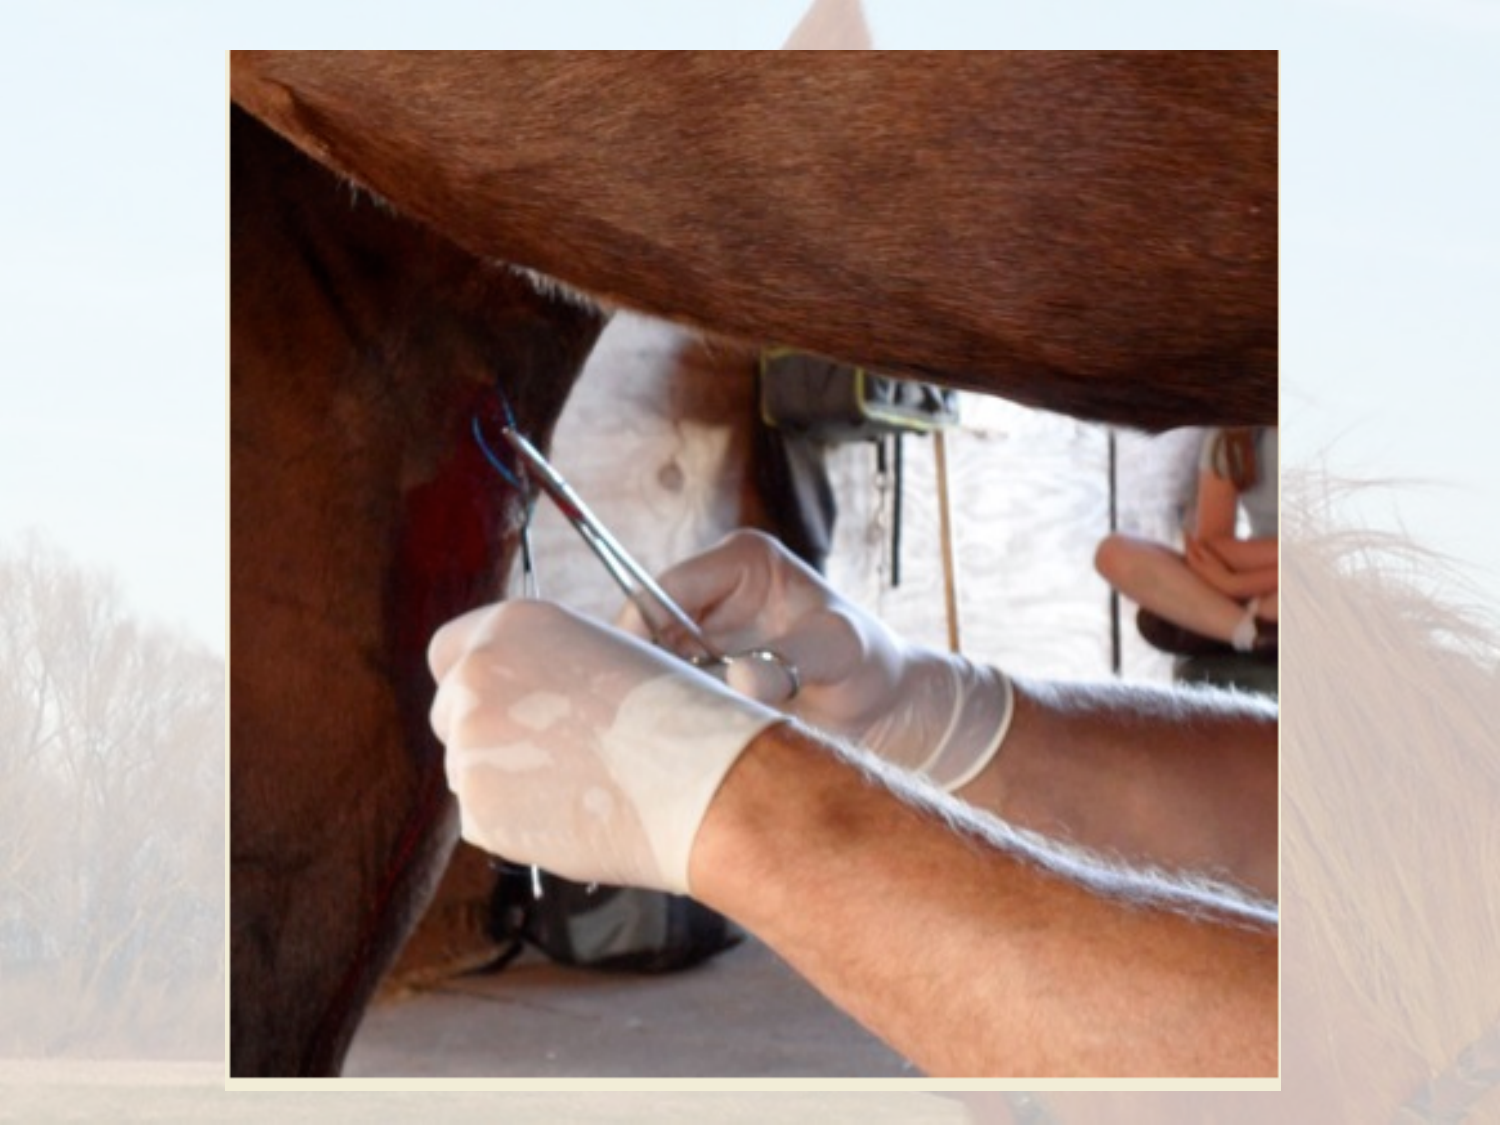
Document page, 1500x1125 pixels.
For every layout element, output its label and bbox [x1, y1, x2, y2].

picture [224, 49, 1282, 1091]
